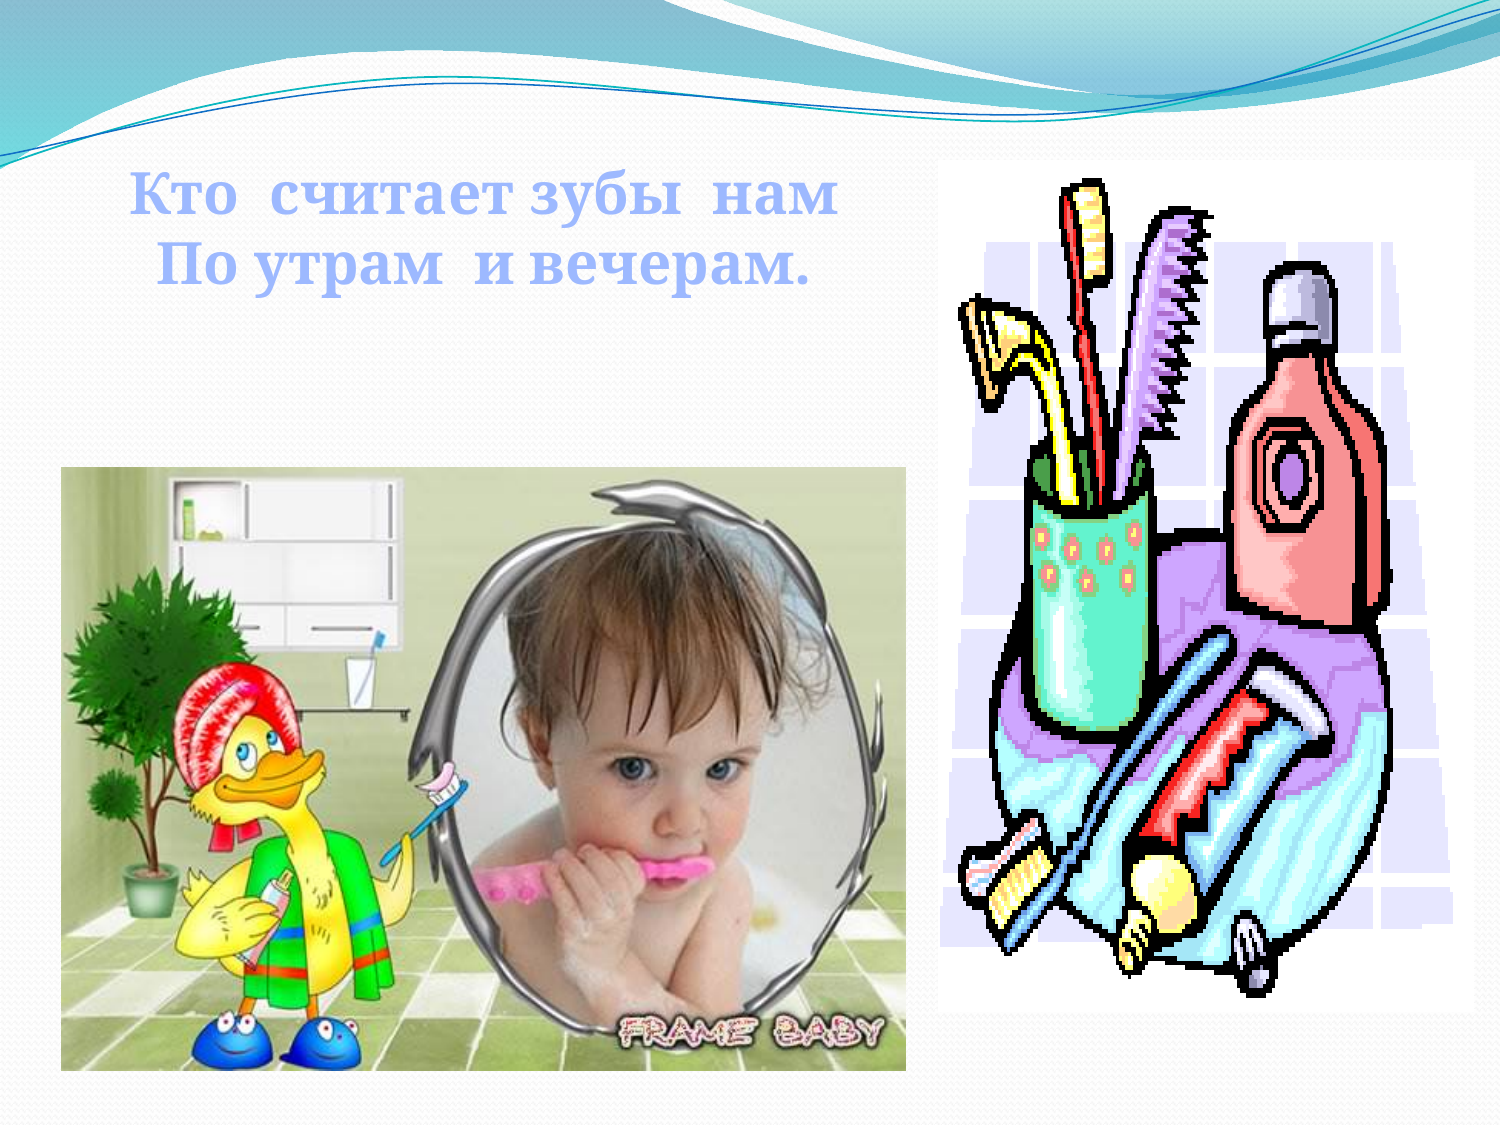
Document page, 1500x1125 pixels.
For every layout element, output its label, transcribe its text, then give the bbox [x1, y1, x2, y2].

text_box Кто считает зубы нам По утрам и вечерам. [63, 149, 906, 374]
picture [60, 467, 906, 1071]
picture [938, 160, 1474, 1012]
